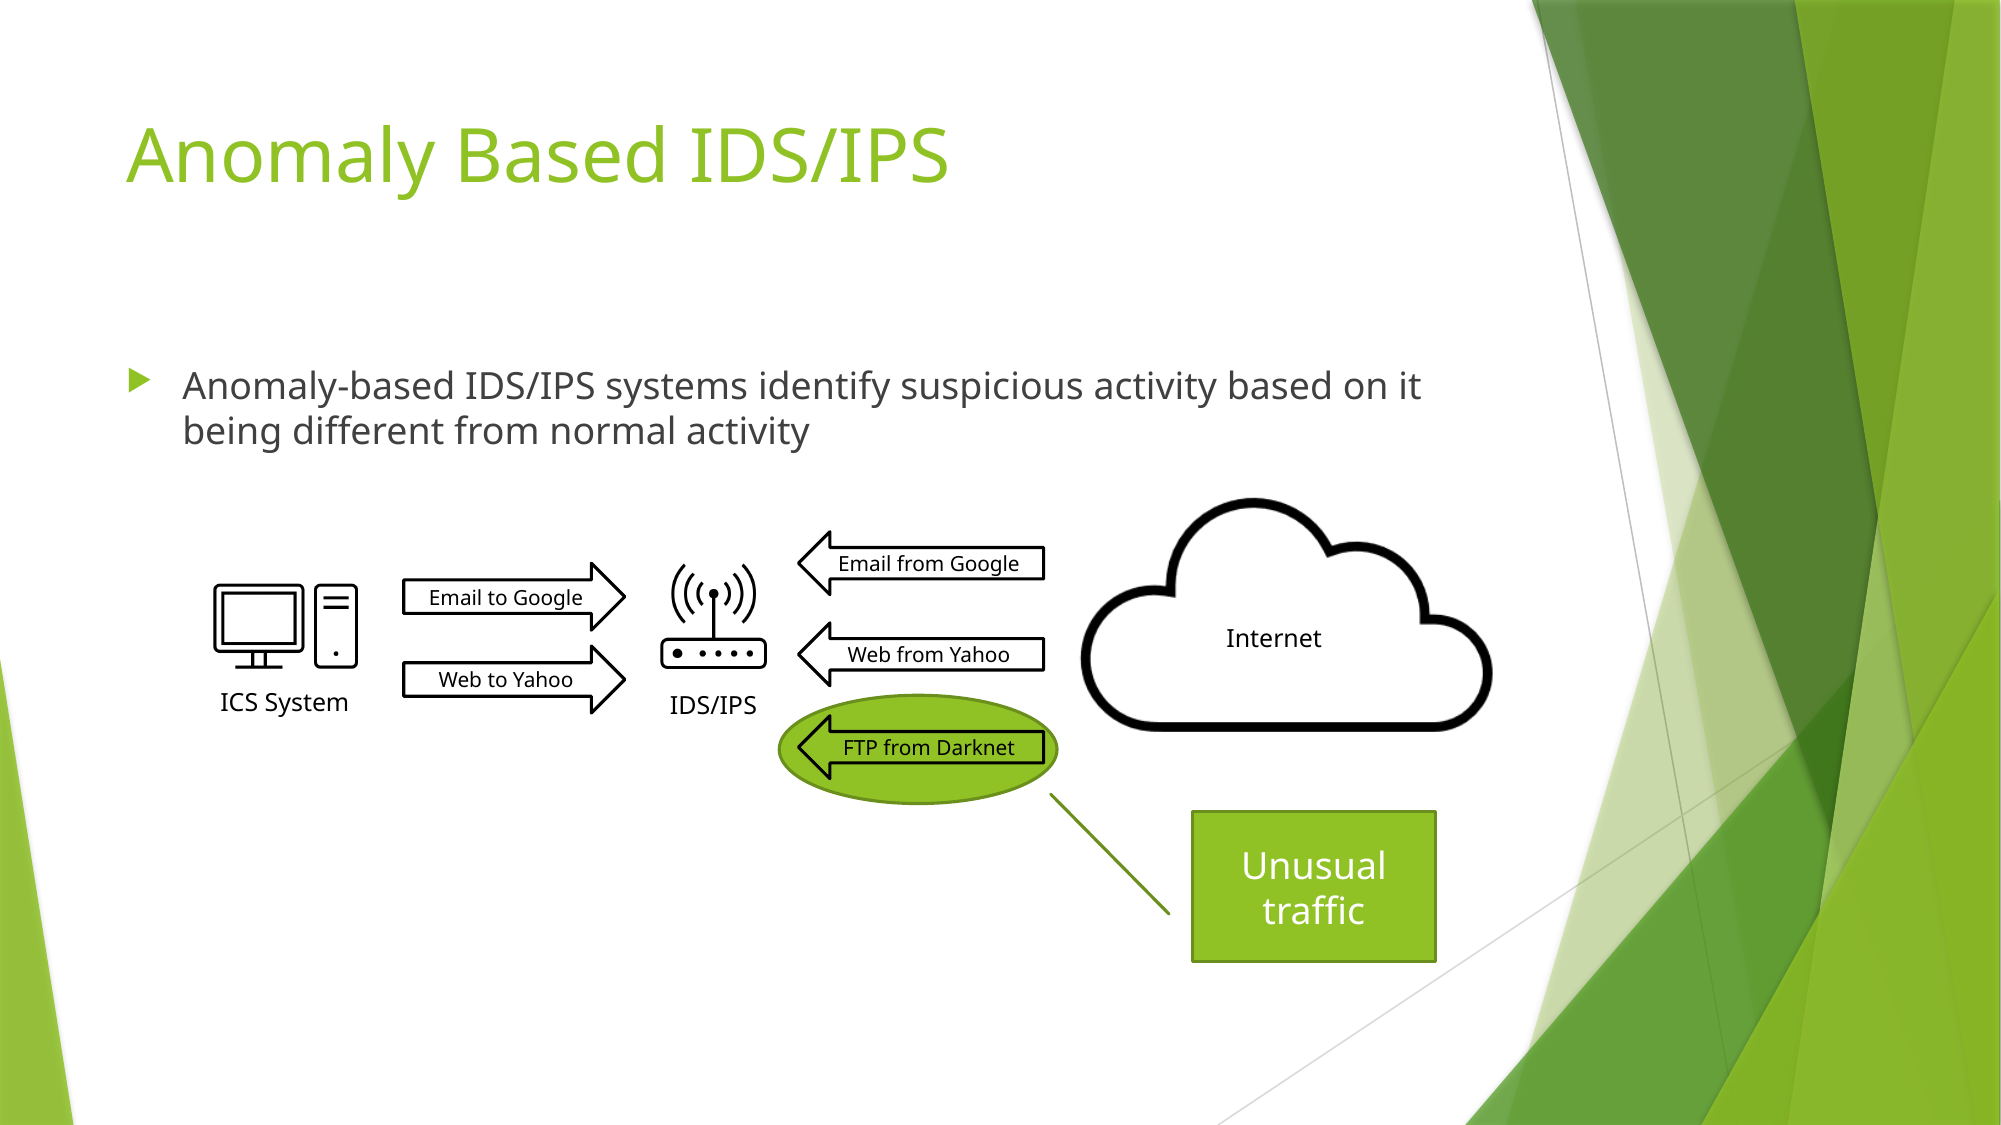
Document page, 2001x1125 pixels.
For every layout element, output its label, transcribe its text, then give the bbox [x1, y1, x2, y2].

title Anomaly Based IDS/IPS [111, 99, 1522, 317]
list Anomaly-based IDS/IPS systems identify suspicious activity based on it being different from normal activity [111, 354, 1522, 992]
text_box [778, 858, 1437, 963]
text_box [208, 380, 1522, 850]
